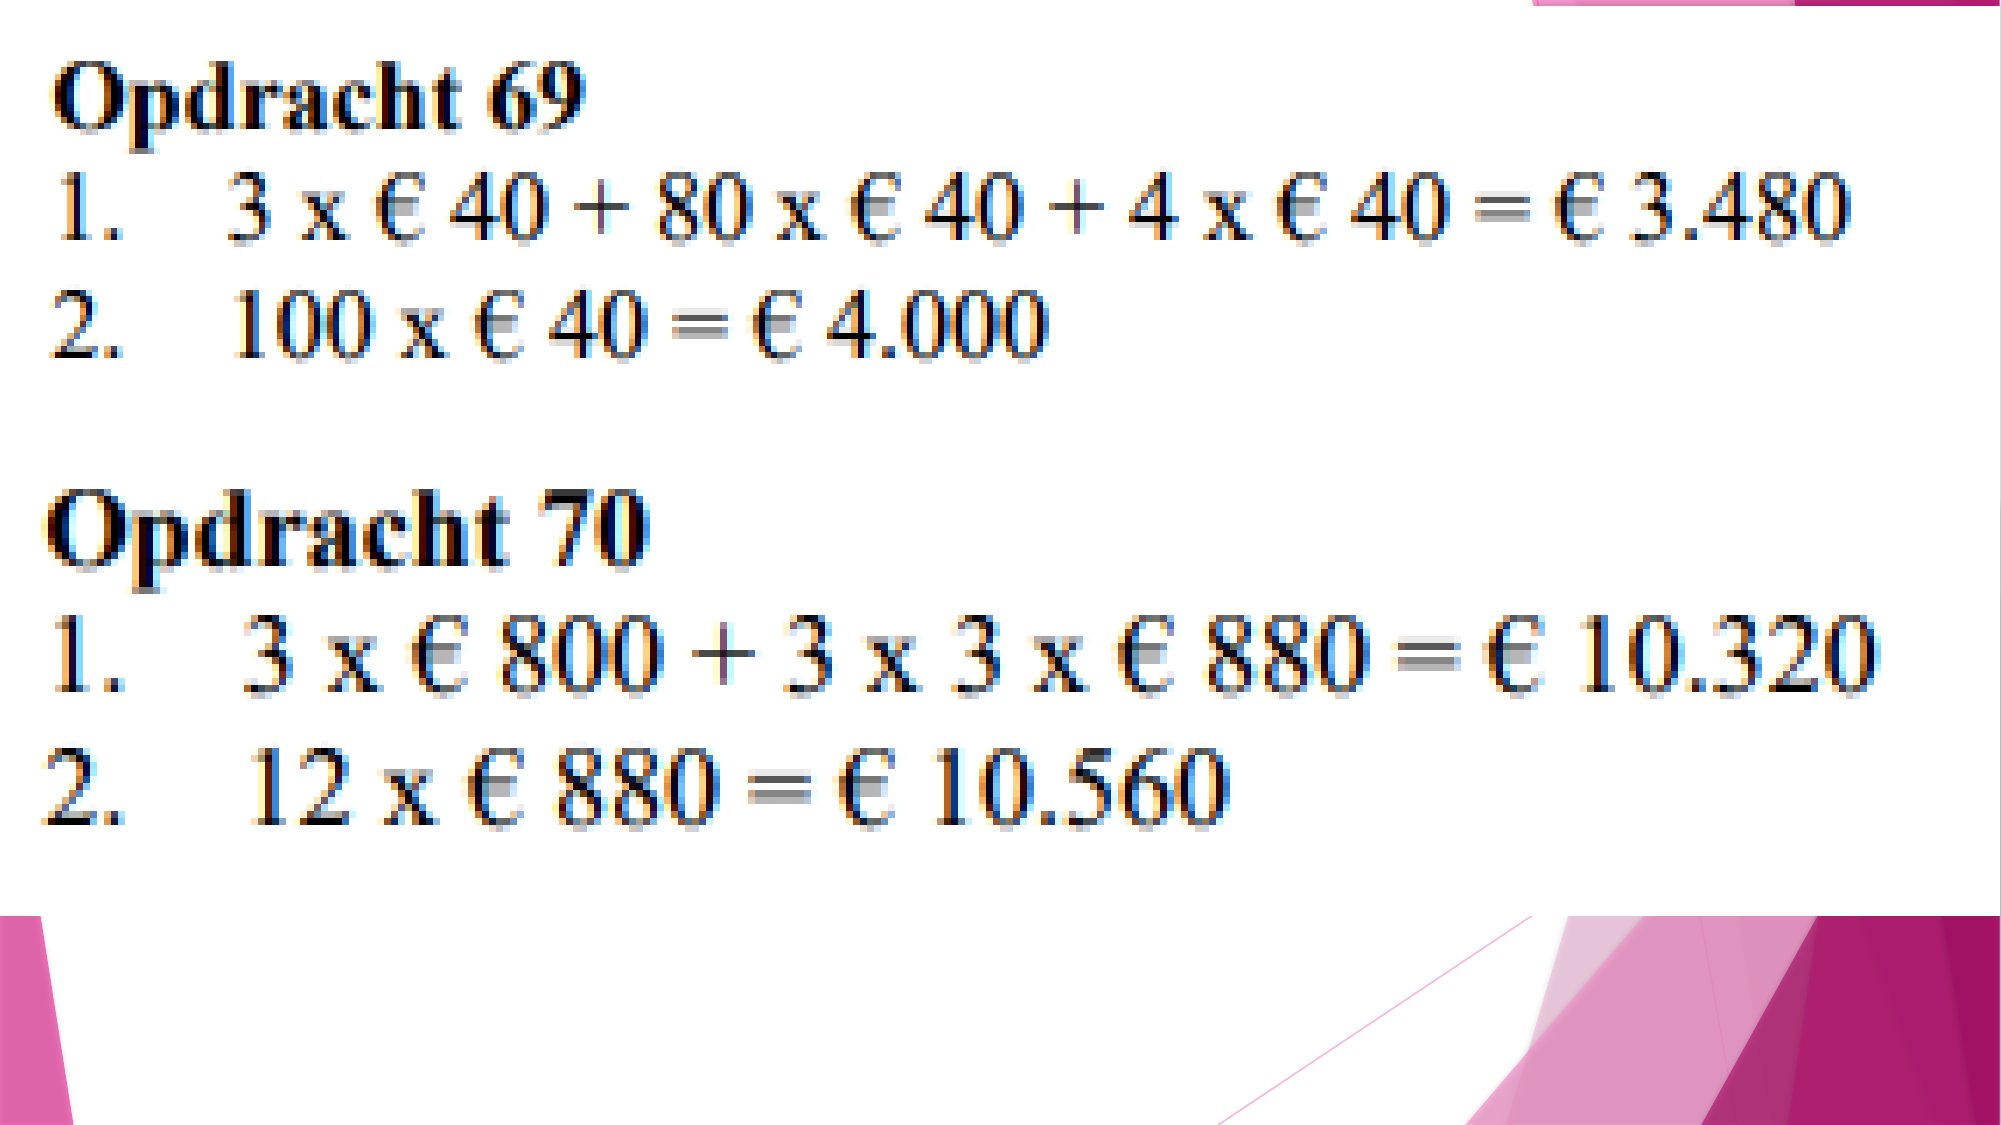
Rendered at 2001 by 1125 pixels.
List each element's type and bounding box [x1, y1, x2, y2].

picture [0, 6, 2000, 917]
